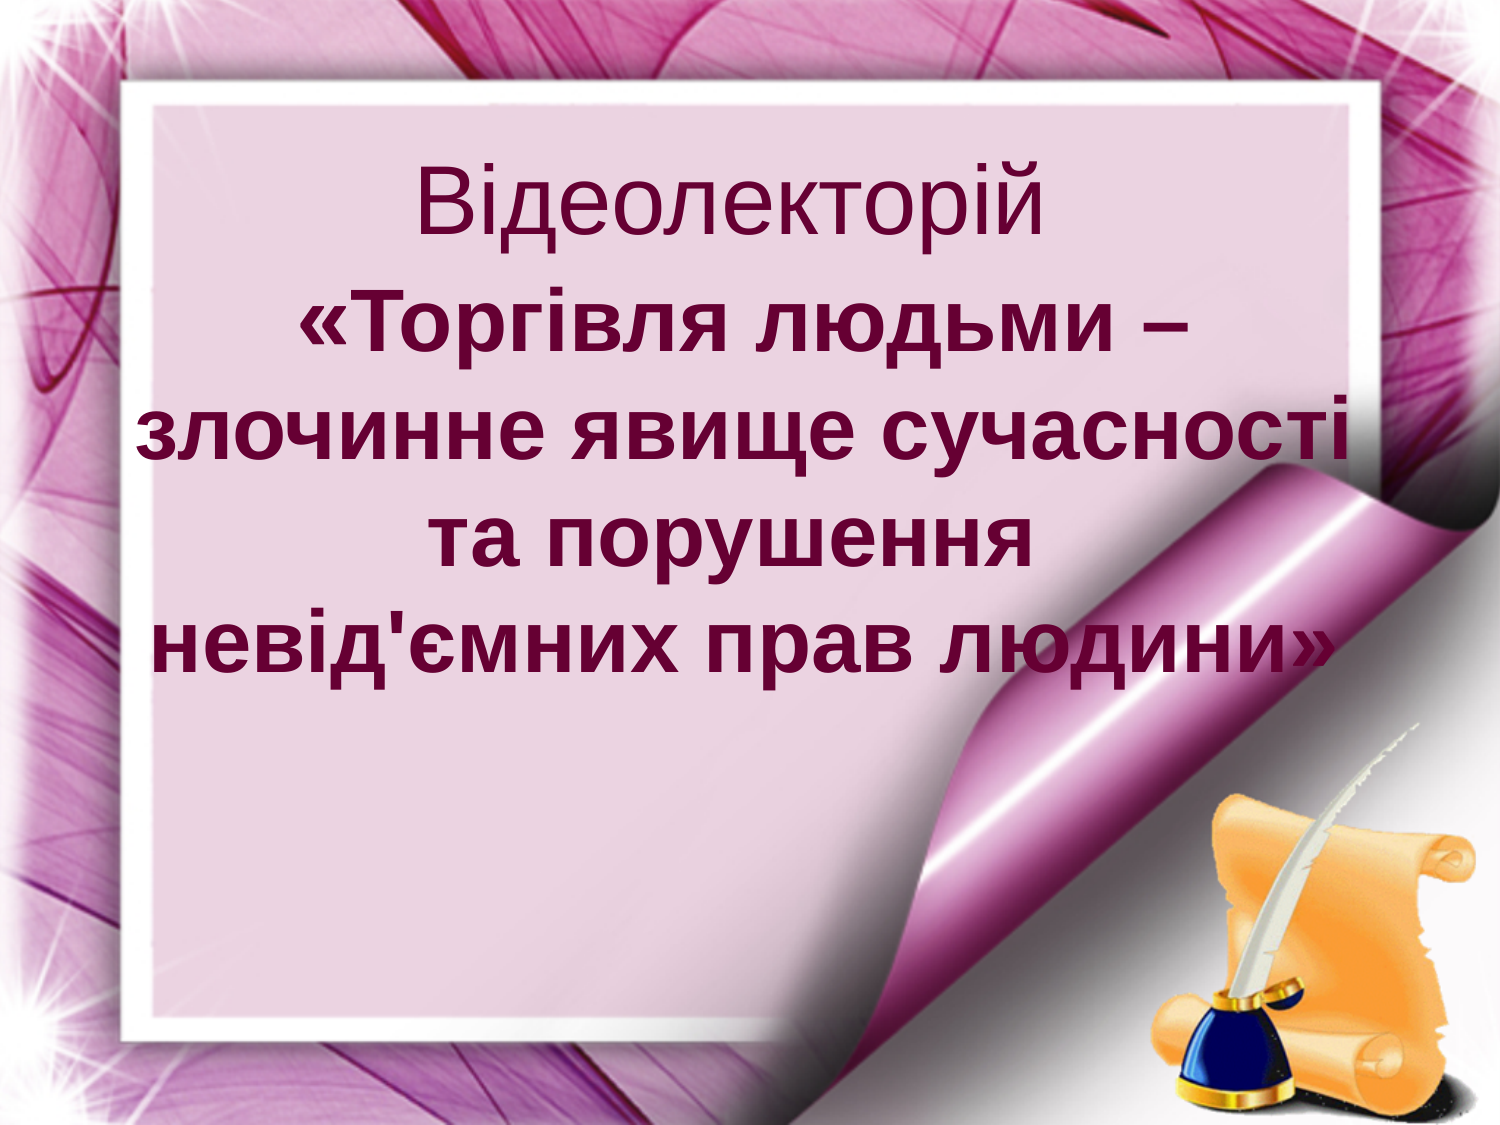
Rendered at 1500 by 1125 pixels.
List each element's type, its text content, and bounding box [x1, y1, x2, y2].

picture [0, 0, 1500, 1125]
title Відеолекторій «Торгівля людьми – злочинне явище сучасності та порушення невід'ємних прав людини» [88, 125, 1400, 702]
